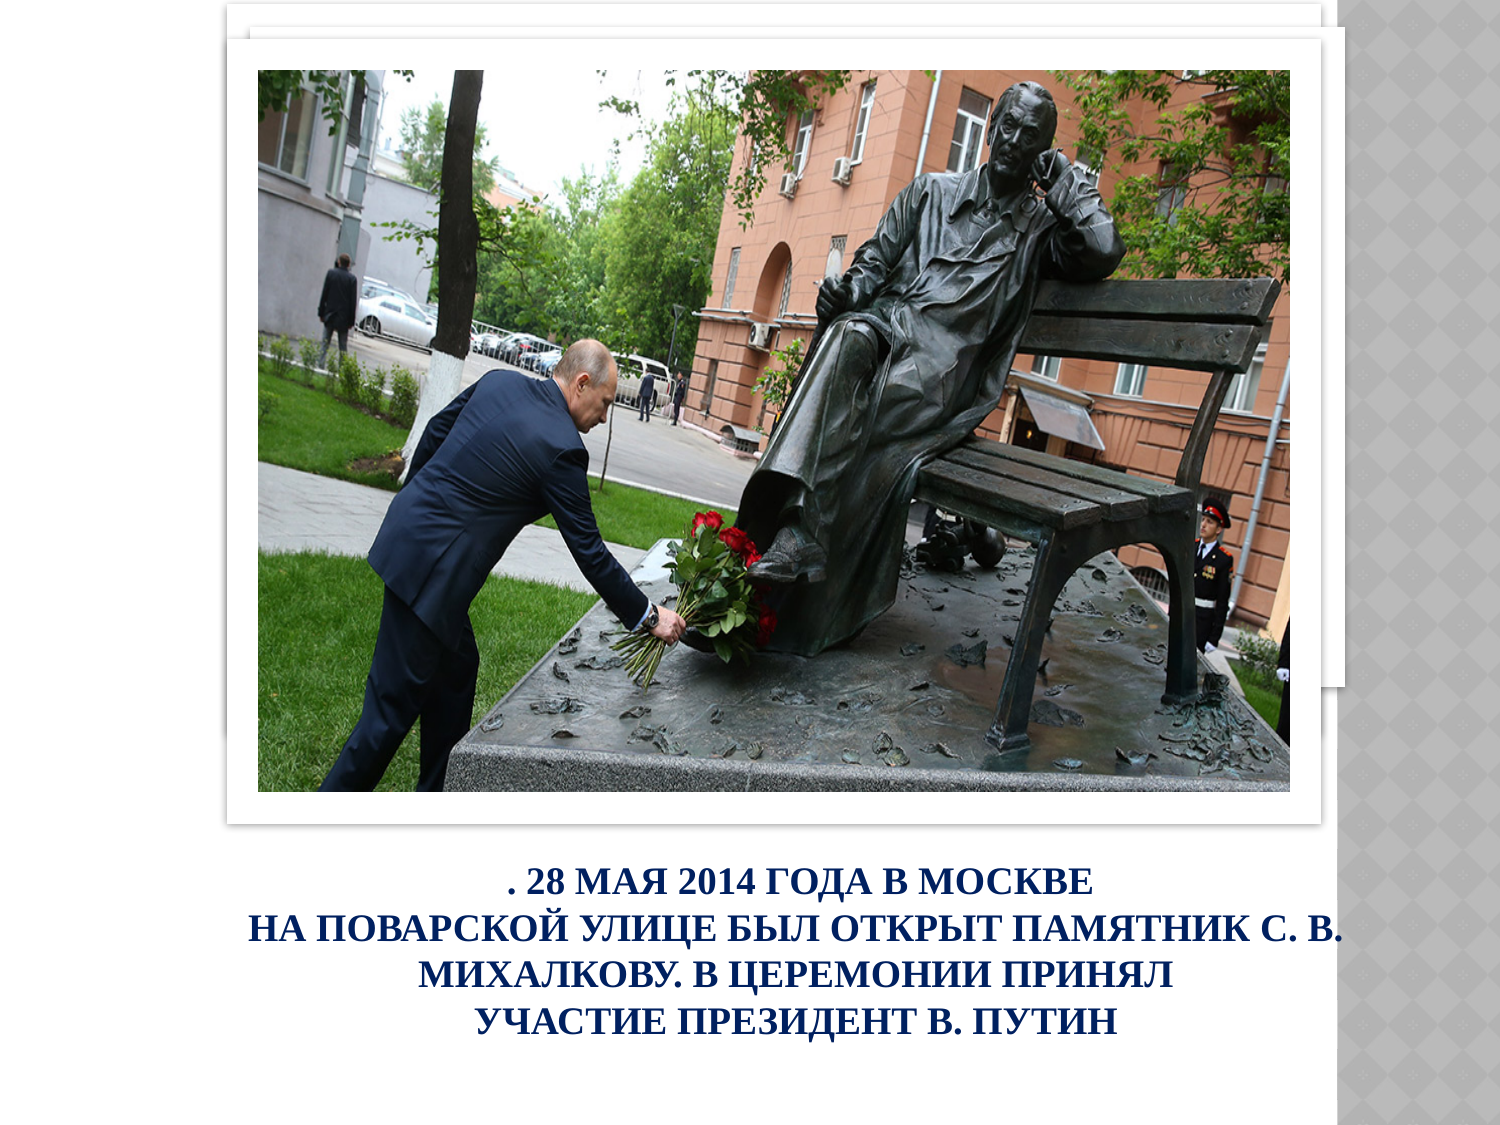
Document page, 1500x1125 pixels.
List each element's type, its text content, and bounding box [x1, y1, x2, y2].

title . 28 мая 2014 года в Москве на Поварской улице был открыт памятник С. В. Михалкову. В церемонии принял участие президент В. Путин [149, 855, 1443, 1125]
picture [257, 34, 1314, 793]
